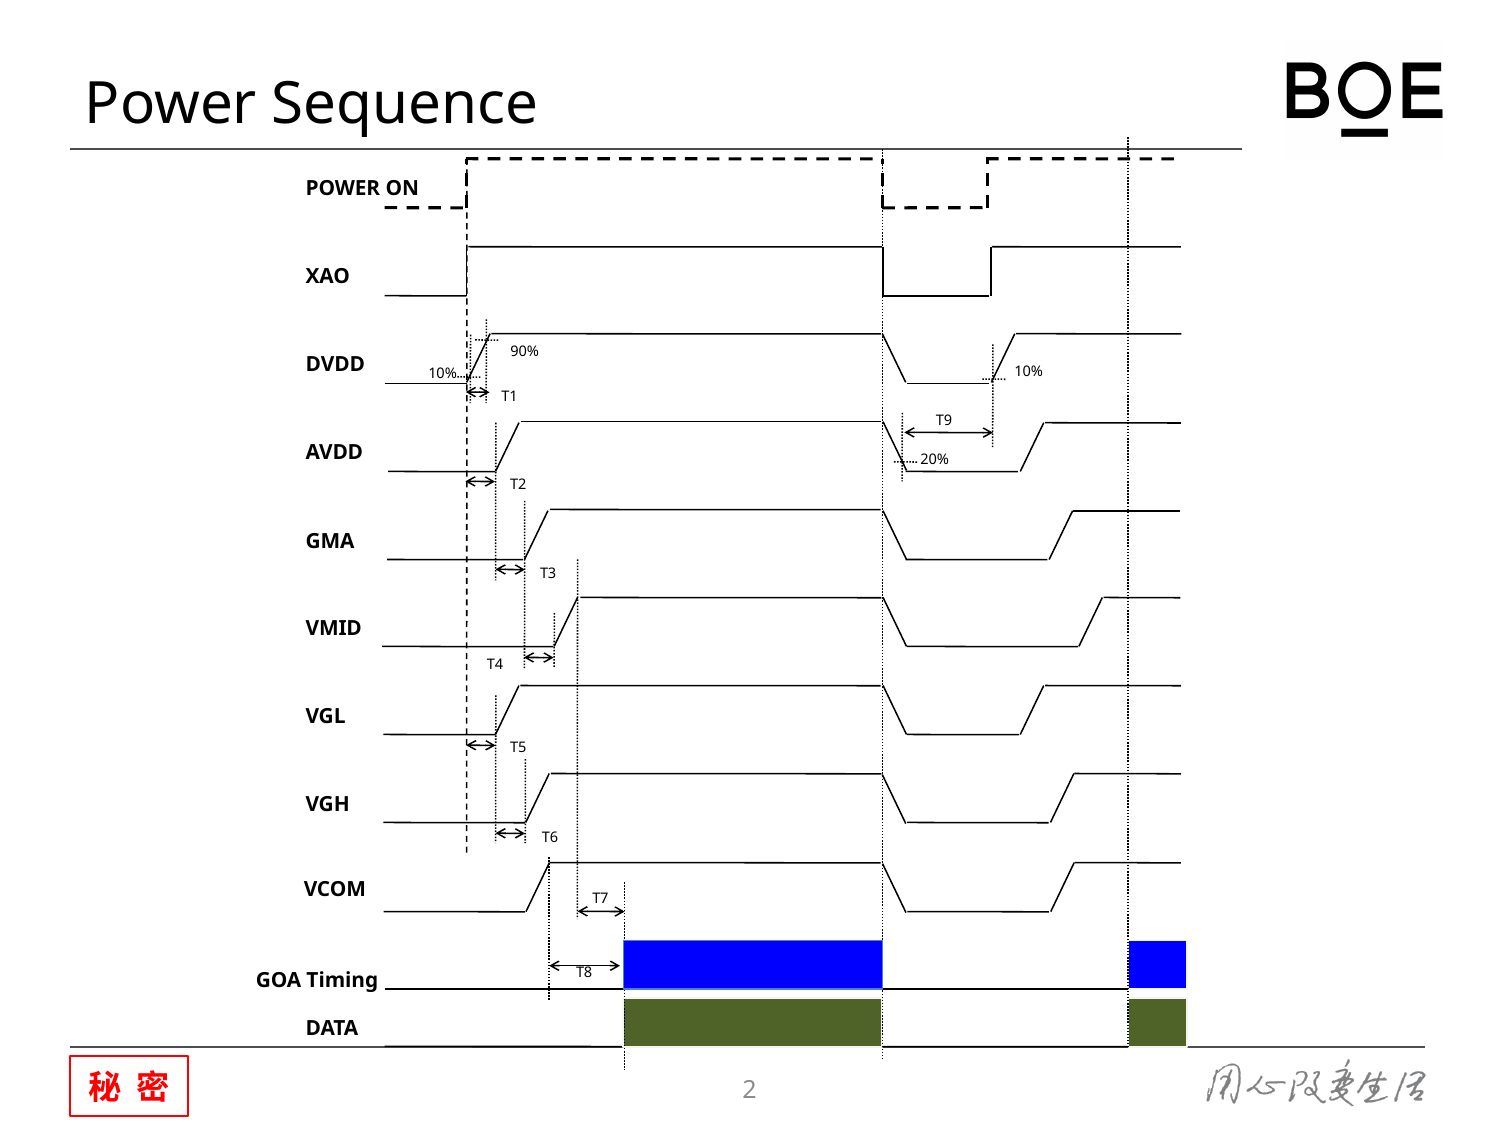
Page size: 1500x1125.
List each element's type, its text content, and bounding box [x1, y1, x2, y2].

text_box 2 [574, 1079, 925, 1121]
picture [1284, 39, 1444, 161]
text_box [240, 136, 1188, 1071]
title Power Sequence [69, 51, 1156, 149]
picture [1158, 975, 1471, 1125]
